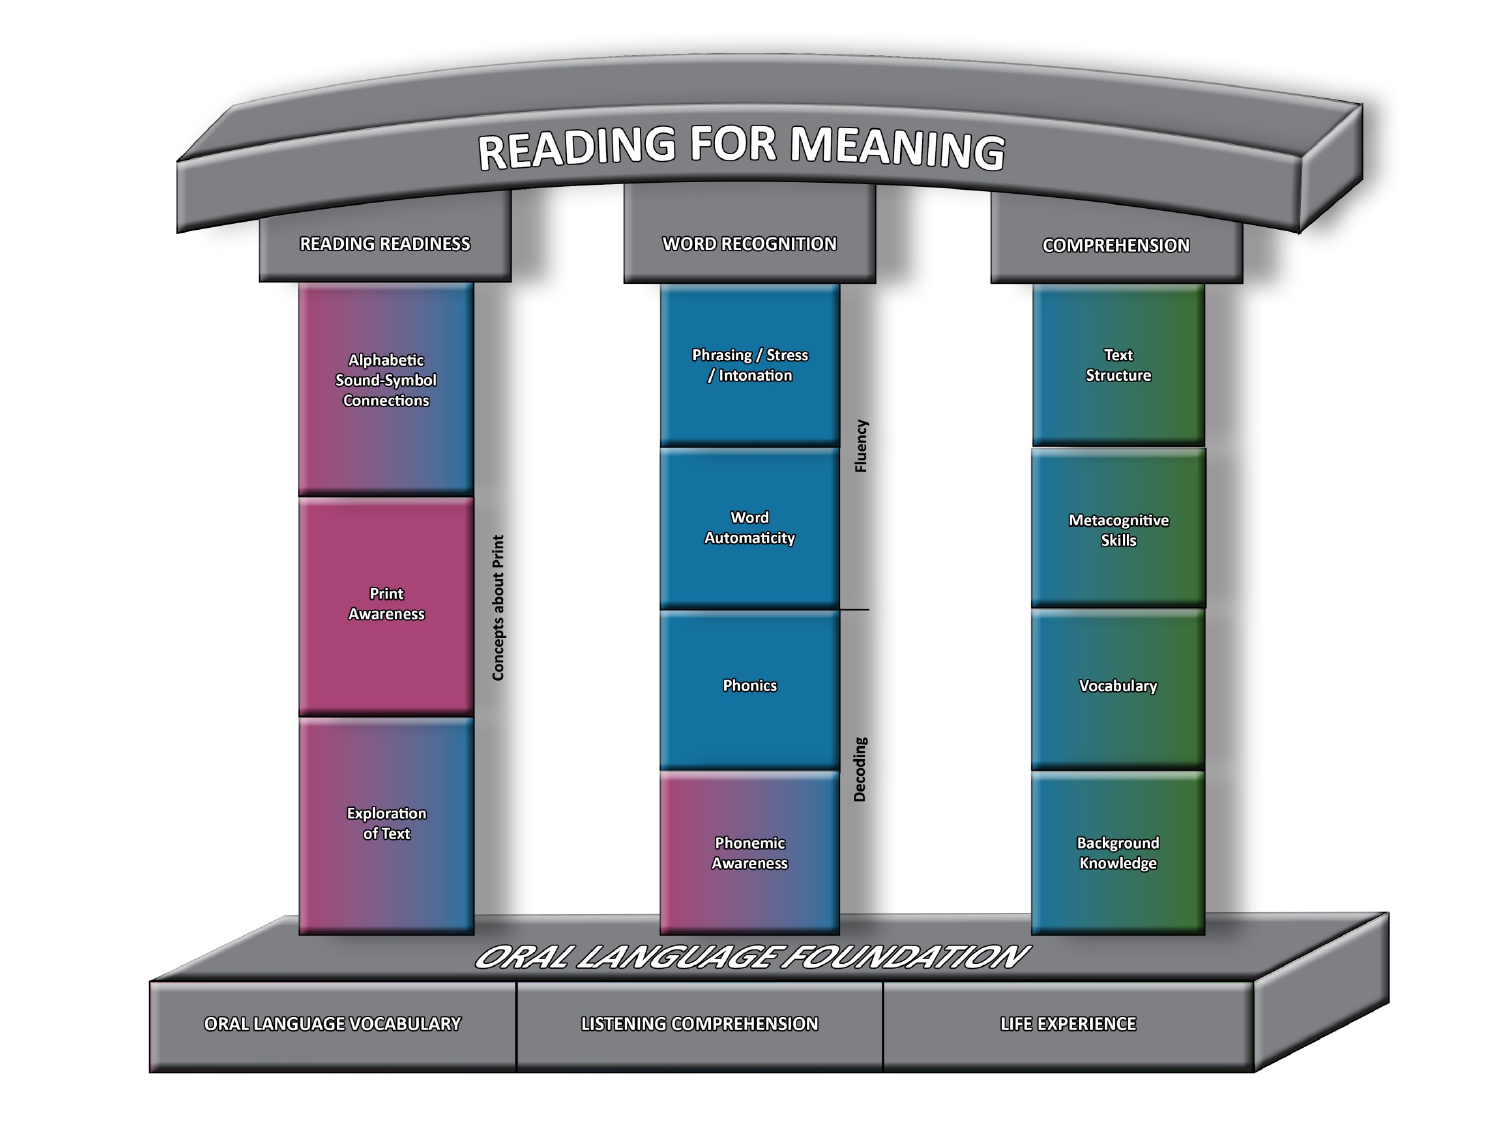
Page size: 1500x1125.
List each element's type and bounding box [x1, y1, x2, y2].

list [138, 24, 1401, 1113]
